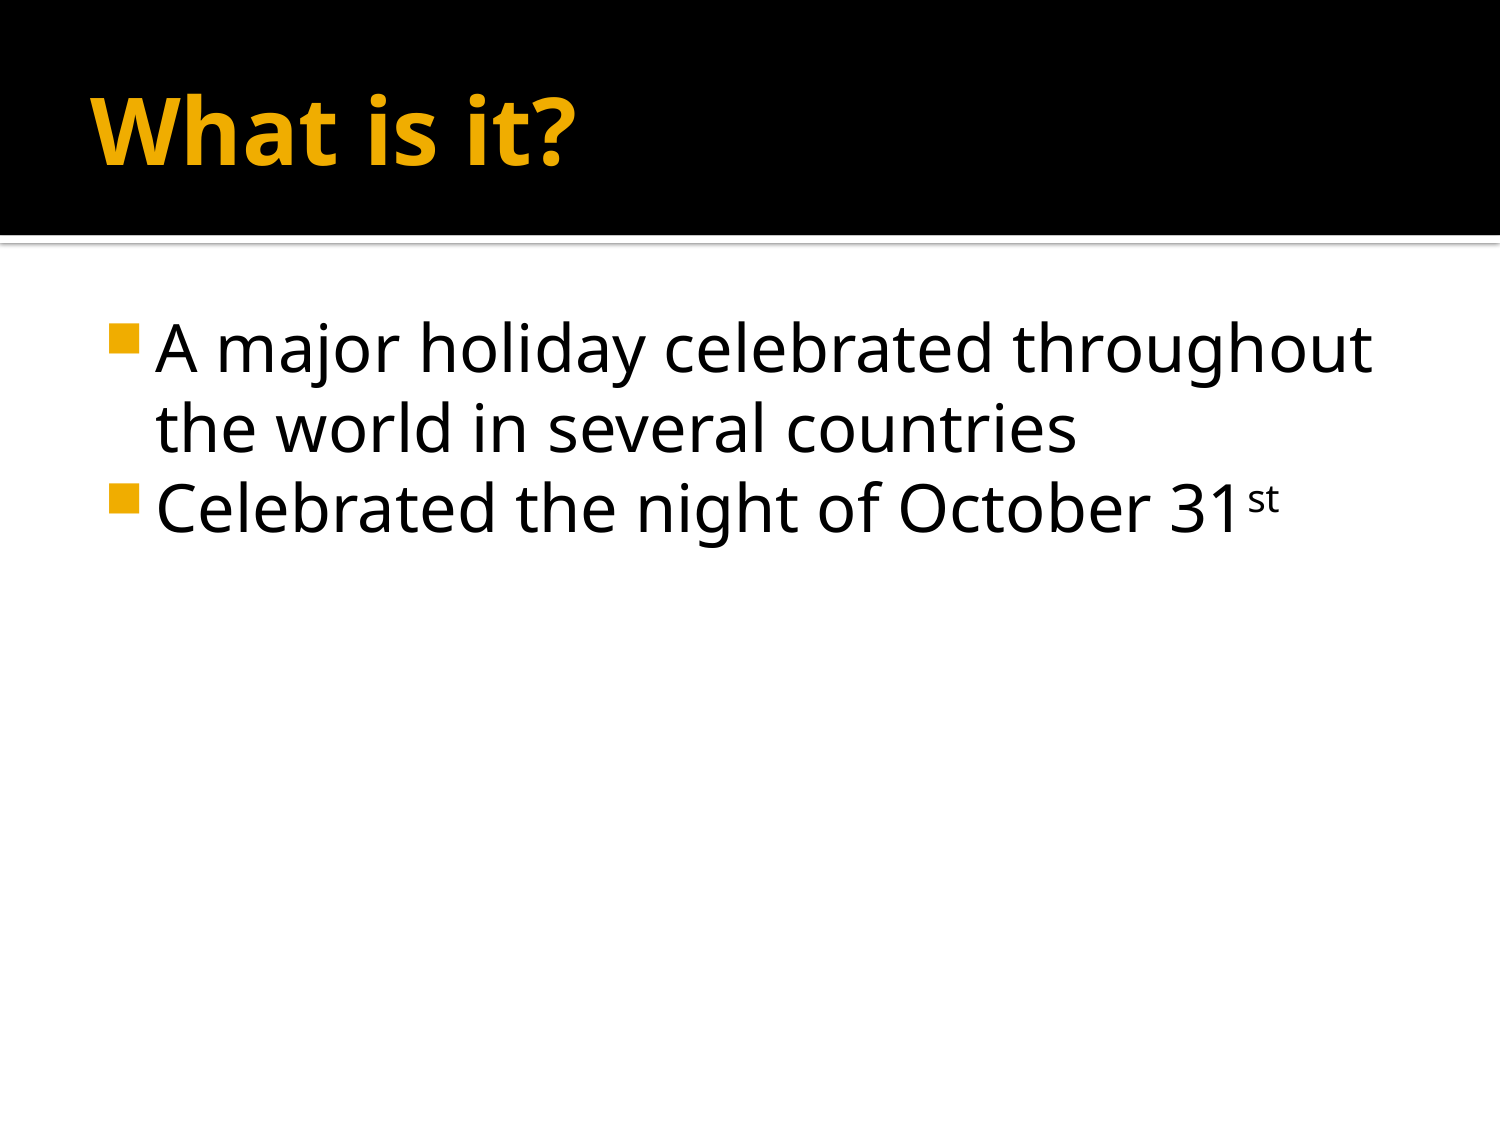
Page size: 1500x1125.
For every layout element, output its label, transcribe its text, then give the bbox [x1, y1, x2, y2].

title What is it? [75, 25, 1425, 231]
list A major holiday celebrated throughout the world in several countries Celebrated the night of October 31st [74, 290, 1426, 1051]
